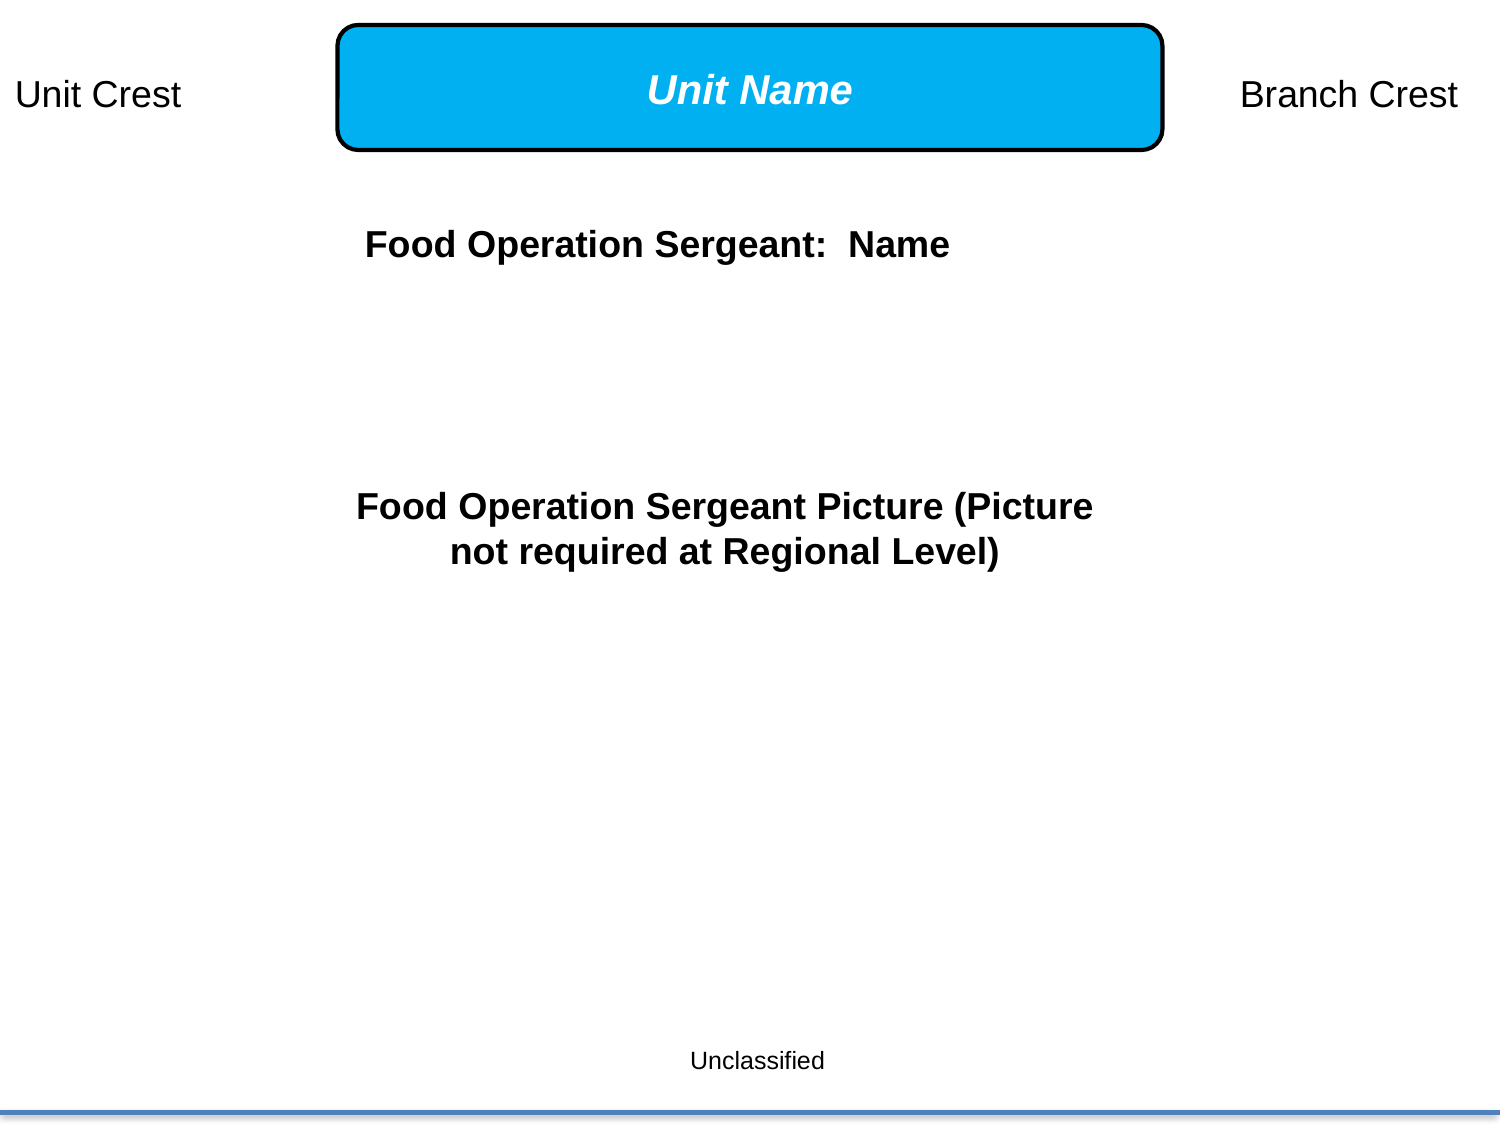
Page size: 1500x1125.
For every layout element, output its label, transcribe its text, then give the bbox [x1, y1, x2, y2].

text_box Branch Crest [1224, 62, 1488, 123]
text_box Unit Name [335, 22, 1165, 153]
text_box Unclassified [675, 1037, 841, 1083]
text_box Unit Crest [0, 62, 238, 123]
text_box Food Operation Sergeant Picture (Picture not required at Regional Level) [312, 474, 1138, 650]
text_box Food Operation Sergeant: Name [349, 212, 1175, 343]
